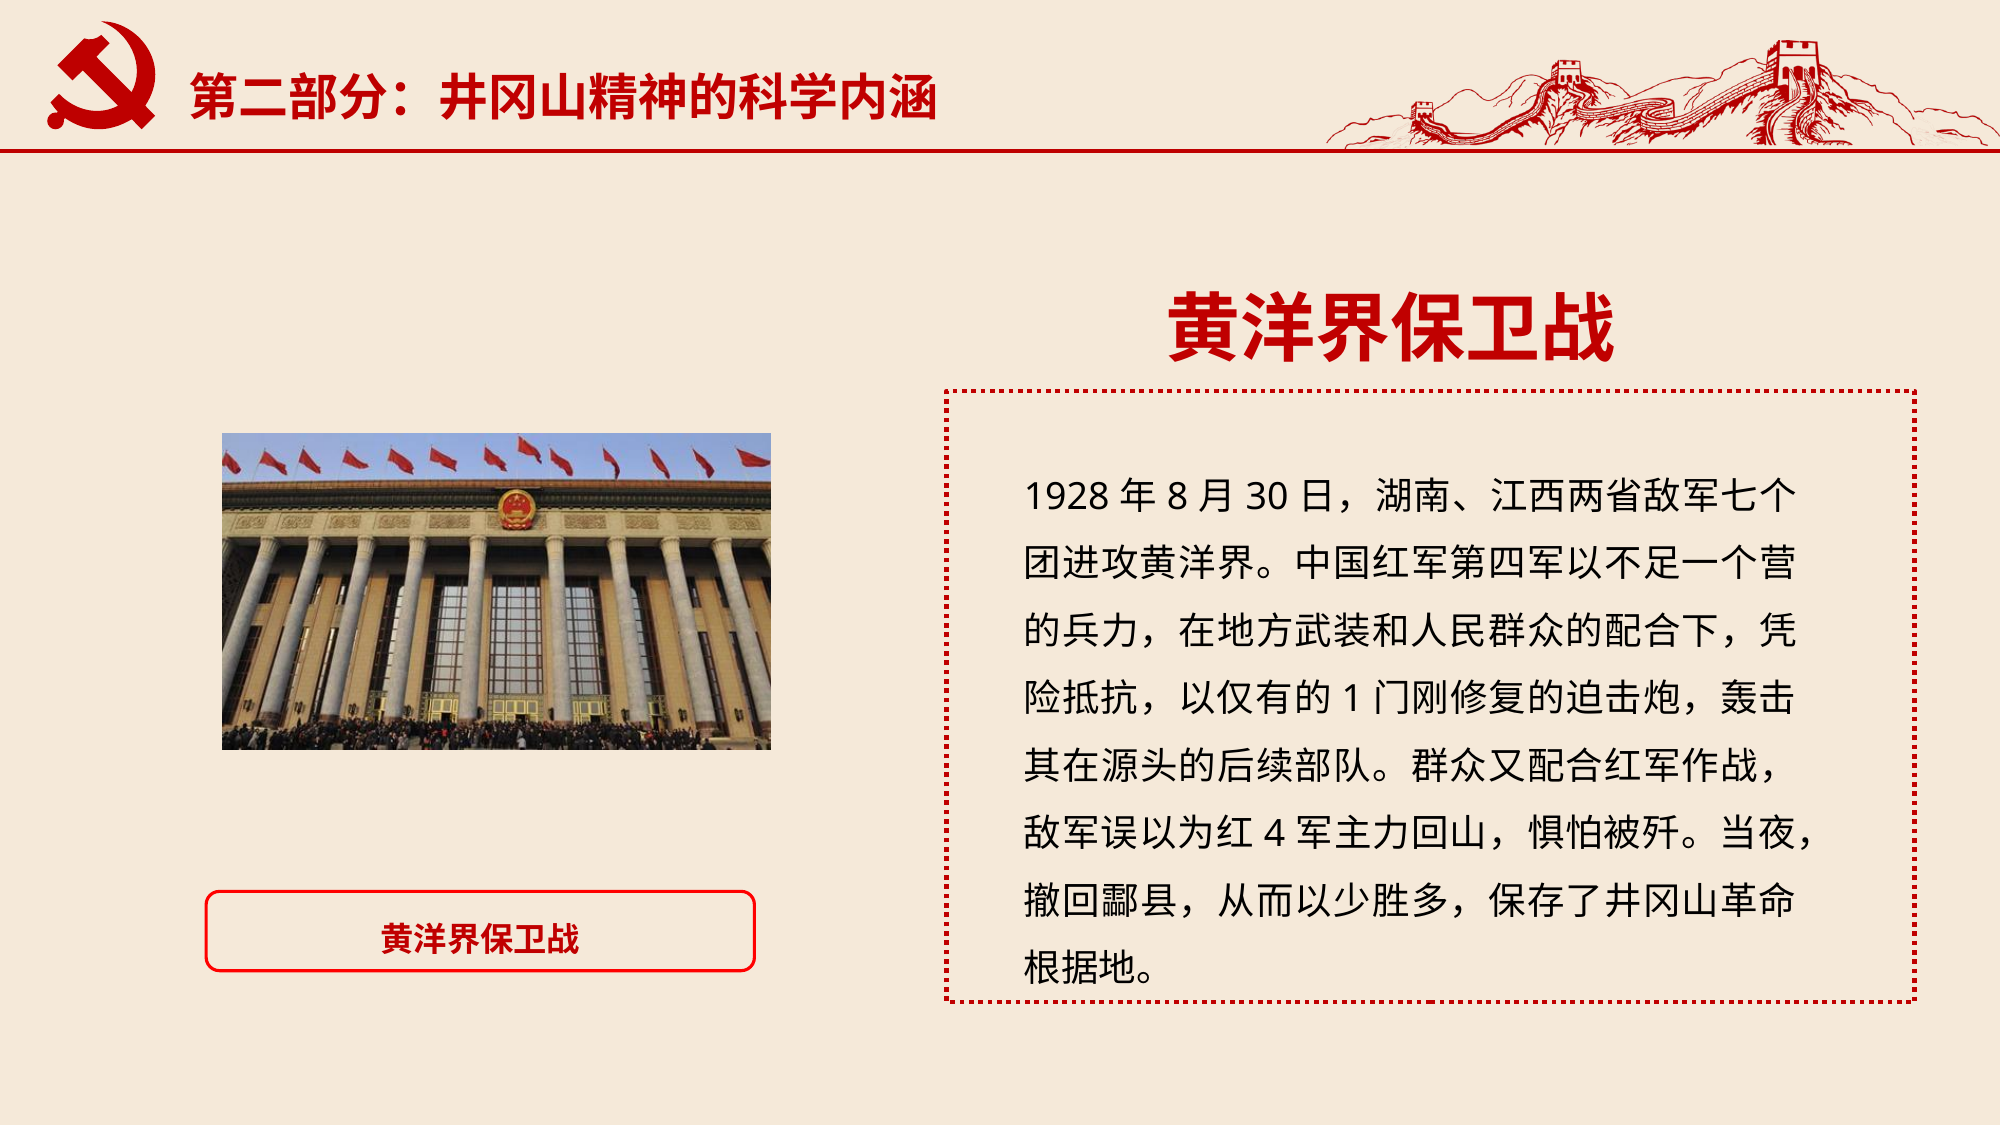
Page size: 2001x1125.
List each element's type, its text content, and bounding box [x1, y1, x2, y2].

text_box 黄洋界保卫战 [792, 228, 1989, 378]
picture [222, 433, 771, 750]
text_box [946, 391, 1915, 1003]
picture [1326, 40, 2000, 151]
text_box [47, 21, 156, 130]
text_box 第二部分：井冈山精神的科学内涵 [173, 57, 1038, 133]
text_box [184, 891, 777, 971]
text_box 1928年8月30日，湖南、江西两省敌军七个团进攻黄洋界。中国红军第四军以不足一个营的兵力，在地方武装和人民群众的配合下，凭险抵抗，以仅有的1门刚修复的迫击炮，轰击其在源头的后续部队。群众又配合红军作战，敌军误以为红4军主力回山，惧怕被歼。当夜，撤回酃县，从而以少胜多，保存了井冈山革命 根据地。 [1008, 441, 1812, 997]
